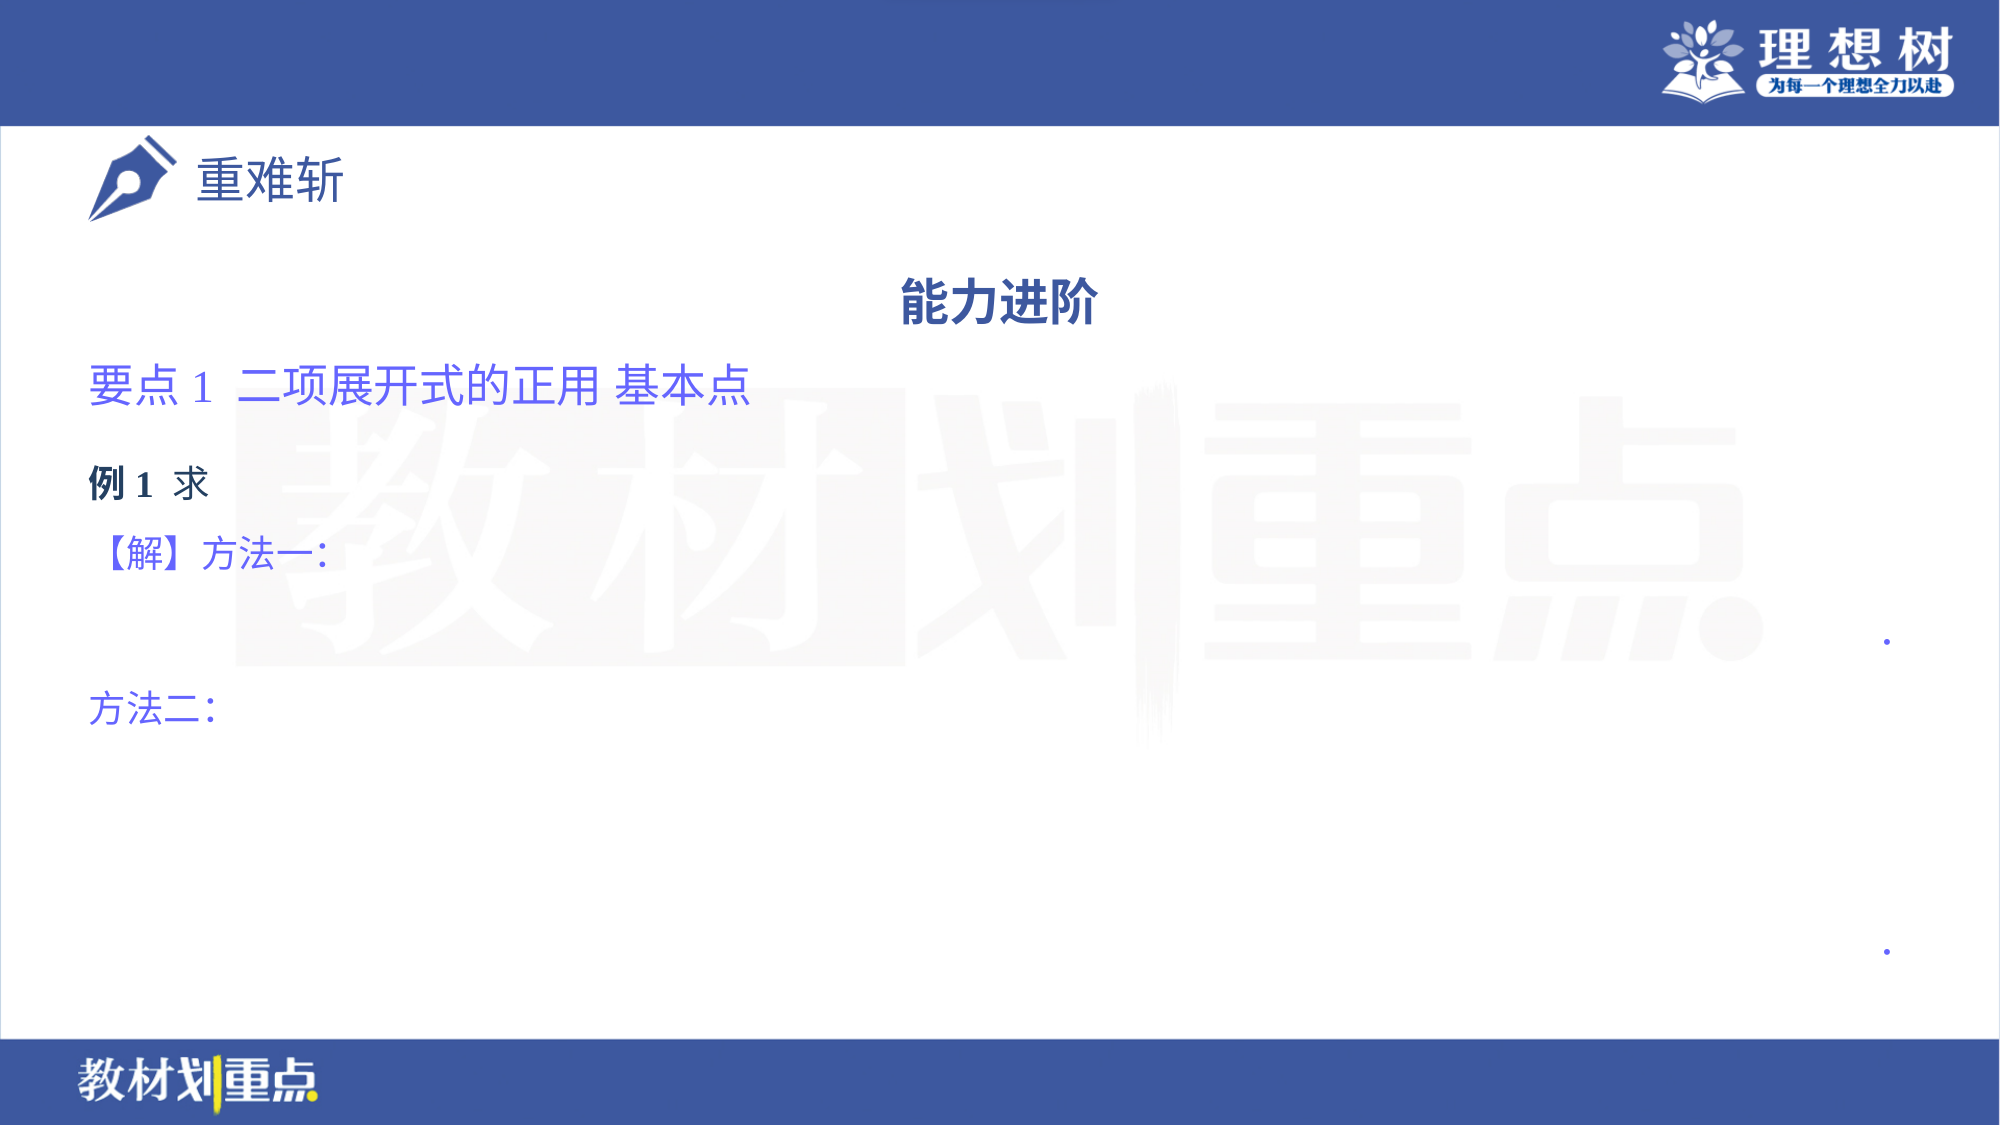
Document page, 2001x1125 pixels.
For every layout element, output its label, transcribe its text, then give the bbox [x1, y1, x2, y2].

text_box 要点1 二项展开式的正用 基本点 [88, 329, 1911, 470]
text_box 重难斩 [194, 135, 491, 222]
picture [0, 0, 2000, 1125]
text_box 能力进阶 [88, 243, 1911, 329]
